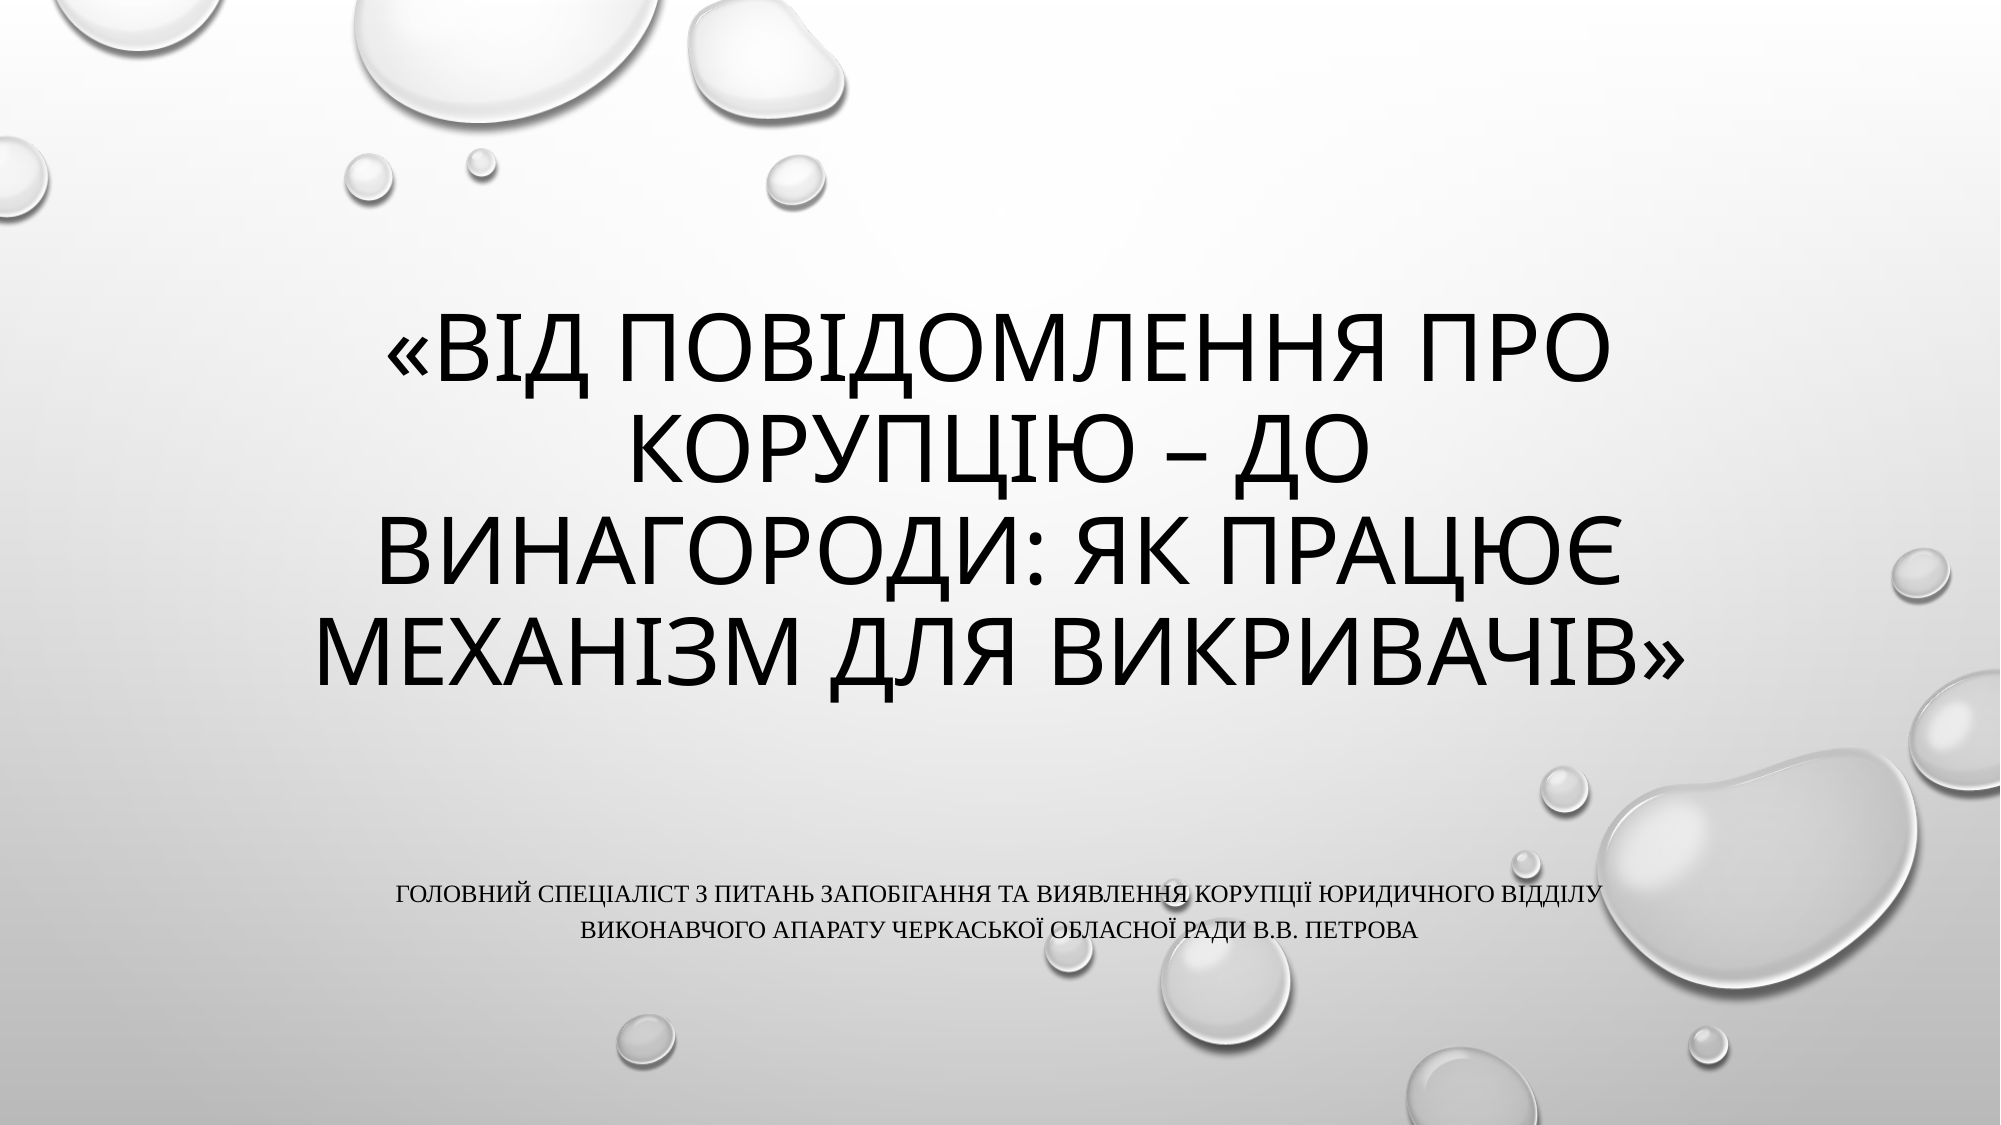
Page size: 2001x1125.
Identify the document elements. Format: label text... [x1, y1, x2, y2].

subtitle Головний спеціаліст з питань запобігання та виявлення корупції юридичного відділу виконавчого апарату Черкаської обласної ради В.В. Петрова [287, 864, 1713, 944]
picture [0, 0, 2000, 1125]
title «Від повідомлення про корупцію – до винагороди: як працює механізм для викривачів» [287, 213, 1713, 714]
